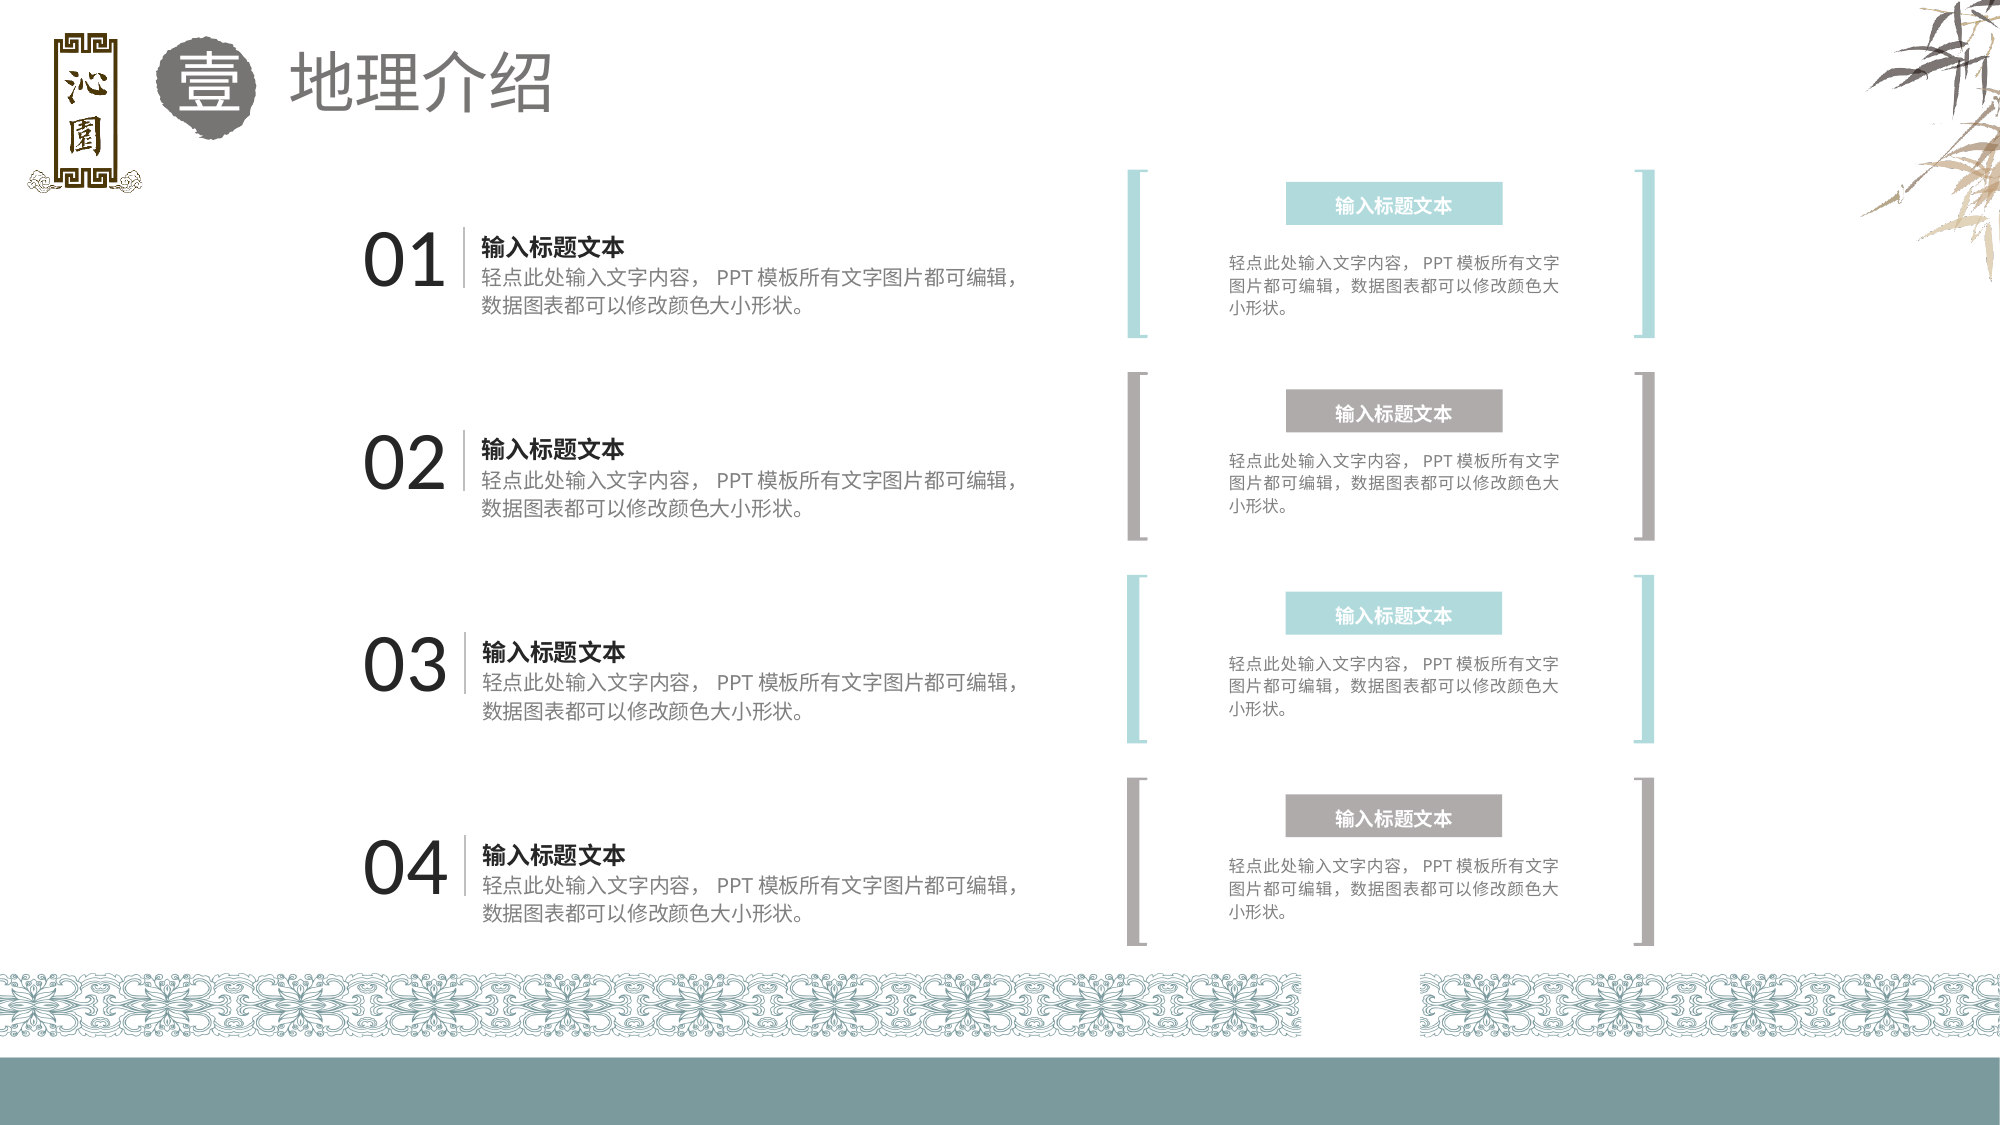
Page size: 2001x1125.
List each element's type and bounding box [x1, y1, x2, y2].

text_box [348, 169, 1655, 339]
text_box [348, 574, 1655, 744]
text_box [348, 777, 1655, 946]
text_box [154, 33, 736, 143]
picture [27, 33, 143, 206]
text_box [348, 372, 1655, 541]
picture [0, 973, 2000, 1125]
picture [1860, 0, 2000, 282]
